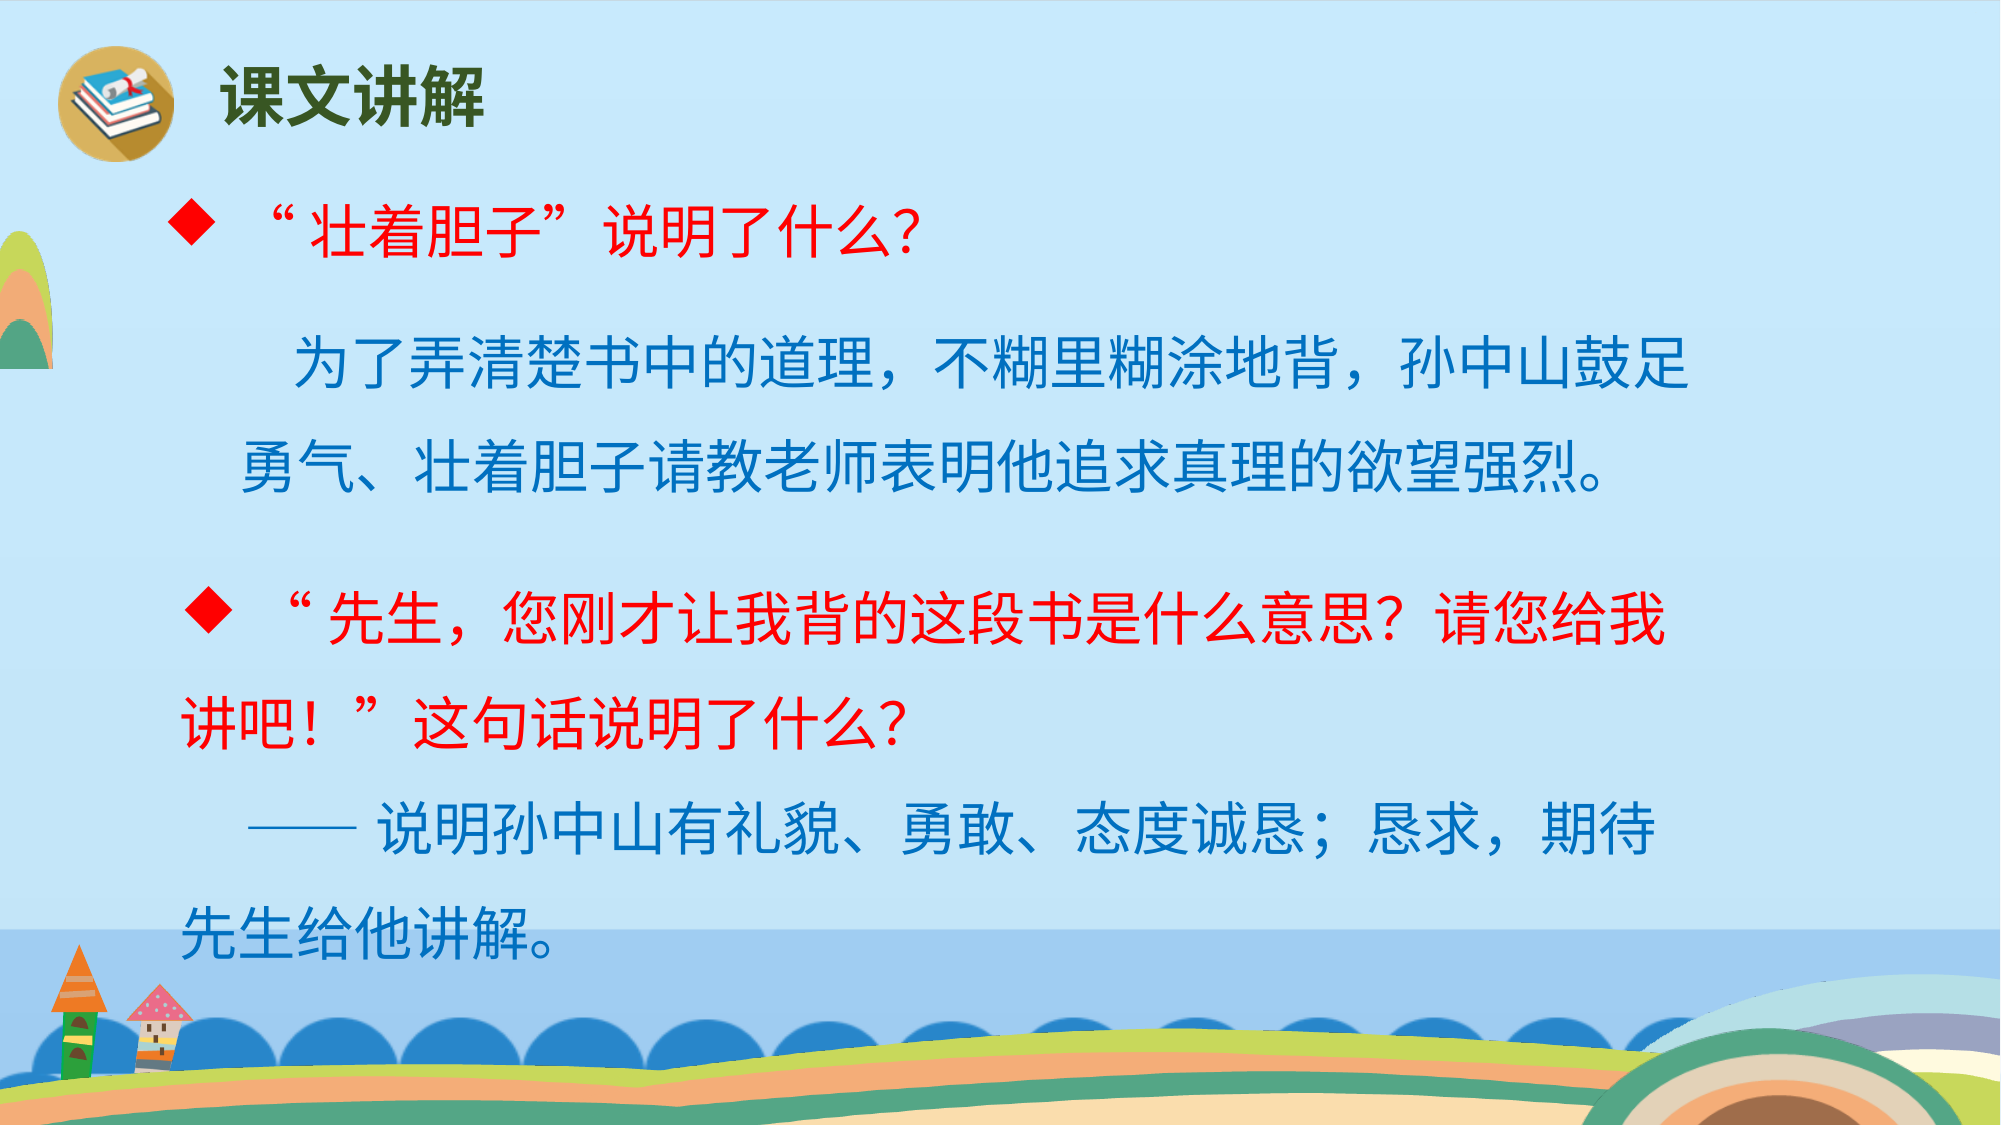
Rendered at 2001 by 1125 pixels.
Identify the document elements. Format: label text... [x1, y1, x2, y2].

text_box 课文讲解 [203, 47, 502, 143]
picture [0, 0, 2001, 1125]
text_box “先生，您刚才让我背的这段书是什么意思？请您给我 讲吧！”这句话说明了什么？ ——说明孙中山有礼貌、勇敢、态度诚恳；恳求，期待先生给他讲解。 [164, 539, 1706, 975]
text_box 为了弄清楚书中的道理，不糊里糊涂地背，孙中山鼓足勇气、壮着胆子请教老师表明他追求真理的欲望强烈。 [224, 283, 1736, 509]
text_box “壮着胆子”说明了什么？ [85, 187, 1029, 273]
